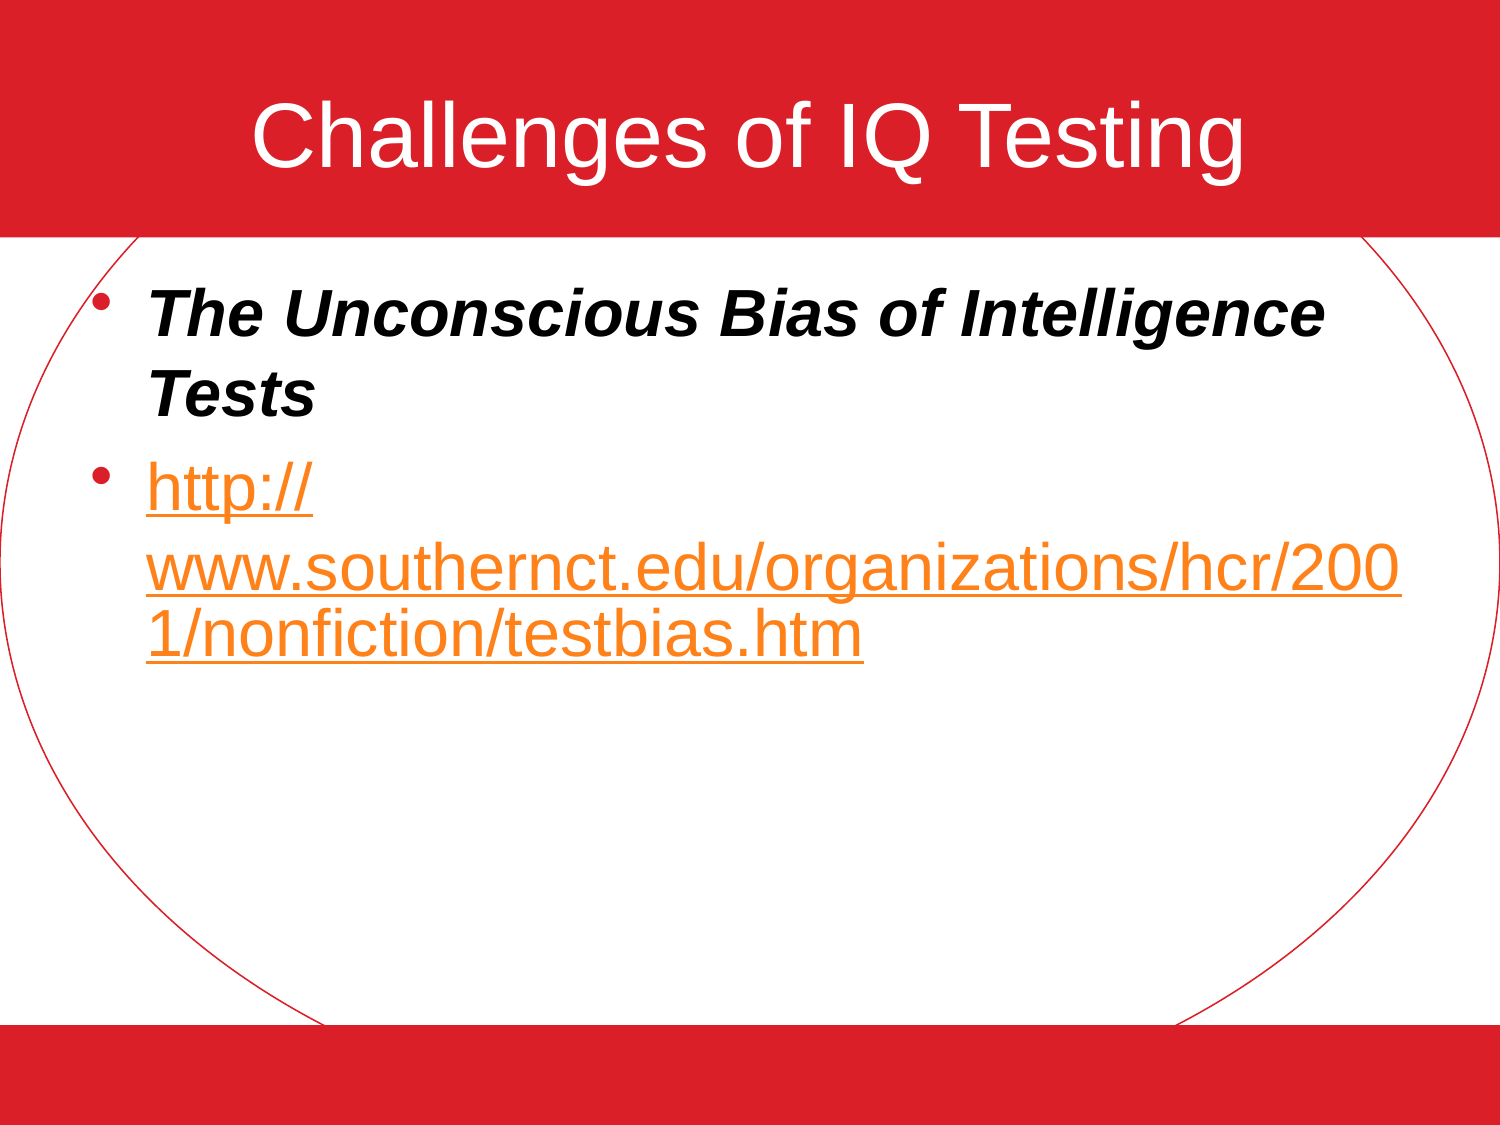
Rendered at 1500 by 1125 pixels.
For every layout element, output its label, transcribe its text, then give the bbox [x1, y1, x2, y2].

title Challenges of IQ Testing [74, 37, 1426, 226]
list The Unconscious Bias of Intelligence Tests http://www.southernct.edu/organizations/hcr/2001/nonfiction/testbias.htm [74, 262, 1426, 1006]
